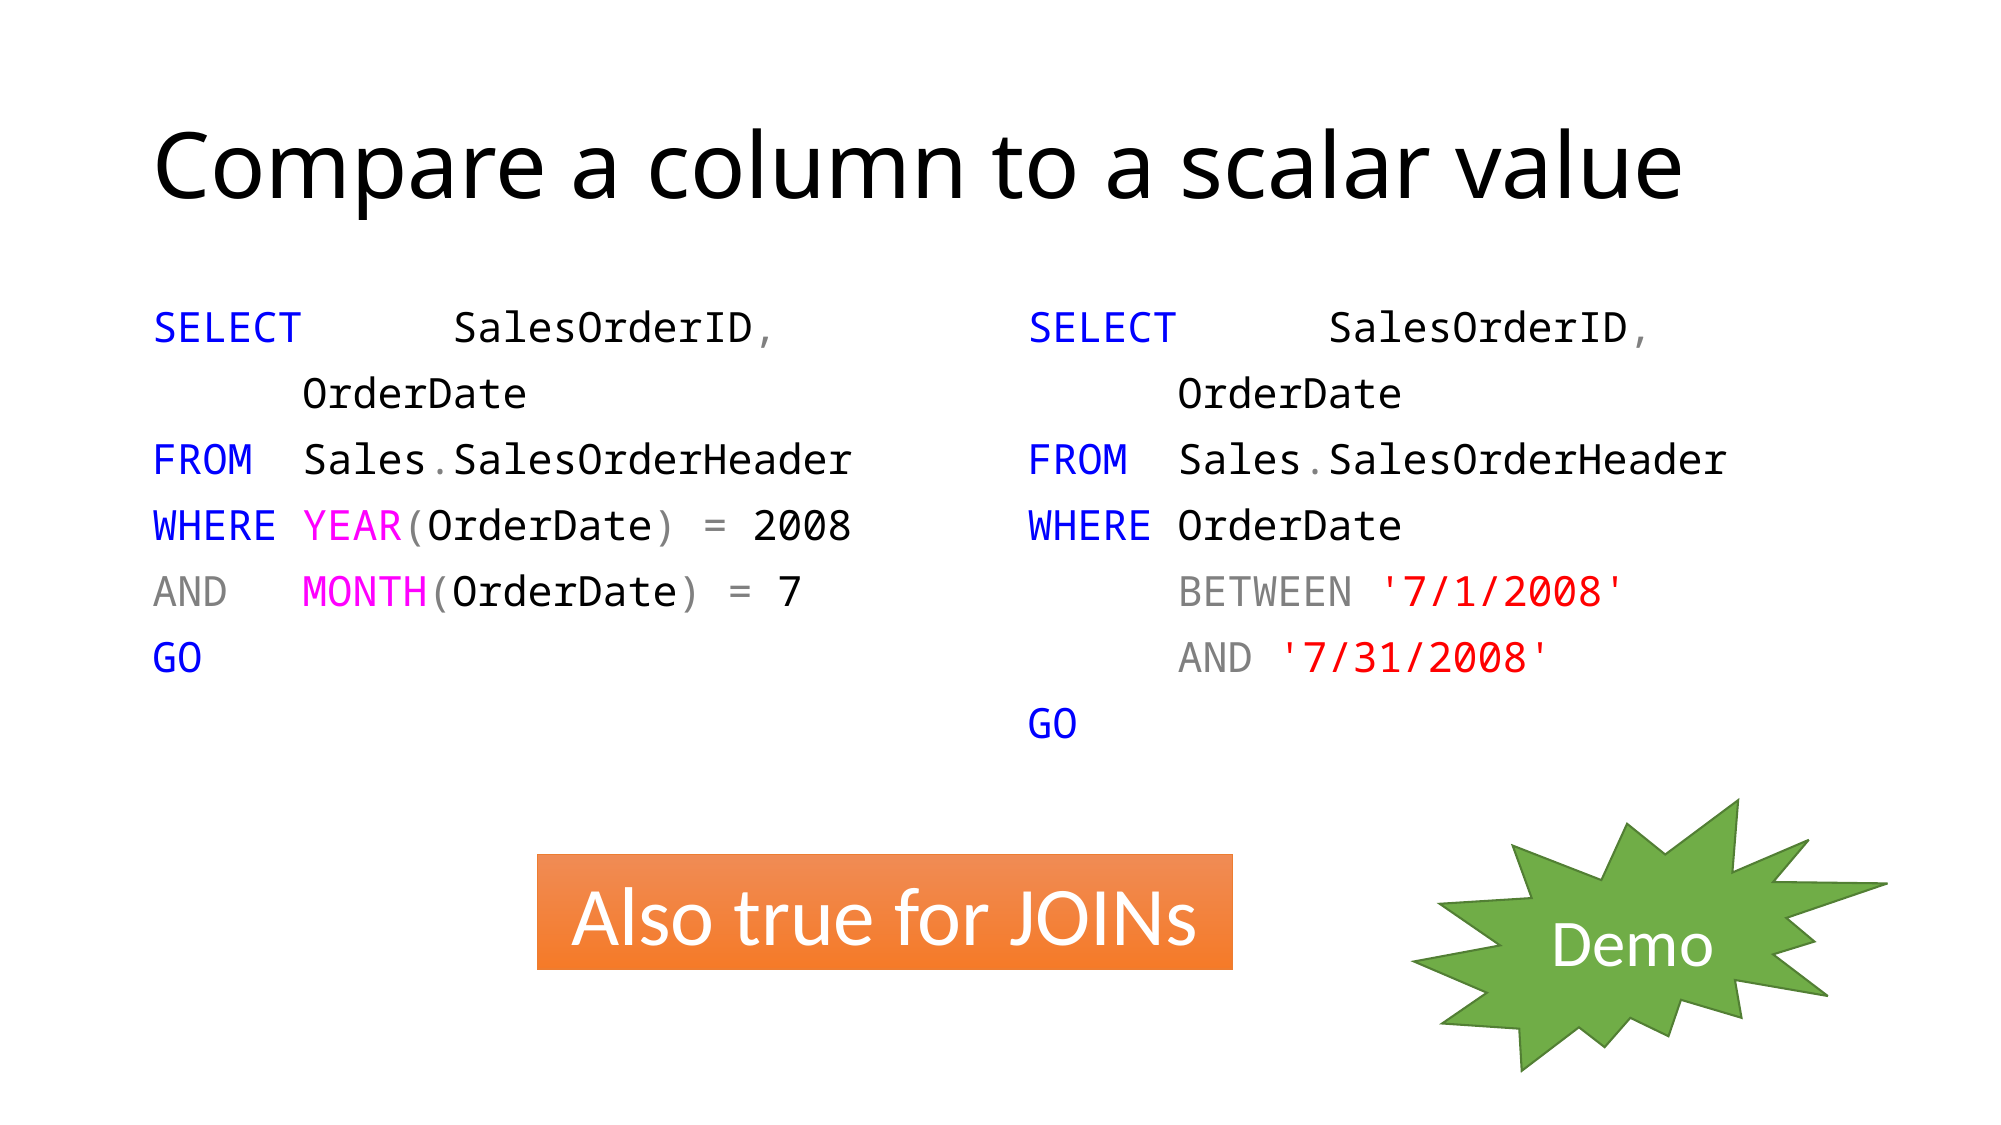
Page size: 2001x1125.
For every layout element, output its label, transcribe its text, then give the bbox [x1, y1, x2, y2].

text_box Demo [1410, 797, 1888, 1073]
text_box Also true for JOINs [537, 854, 1233, 970]
list SELECT SalesOrderID, OrderDate FROM Sales.SalesOrderHeader WHERE OrderDate BETWEEN '7/1/2008' AND '7/31/2008' GO [1012, 299, 1863, 1014]
list SELECT SalesOrderID, OrderDate FROM Sales.SalesOrderHeader WHERE YEAR(OrderDate) = 2008 AND MONTH(OrderDate) = 7 GO [137, 299, 988, 1014]
title Compare a column to a scalar value [137, 59, 1863, 278]
